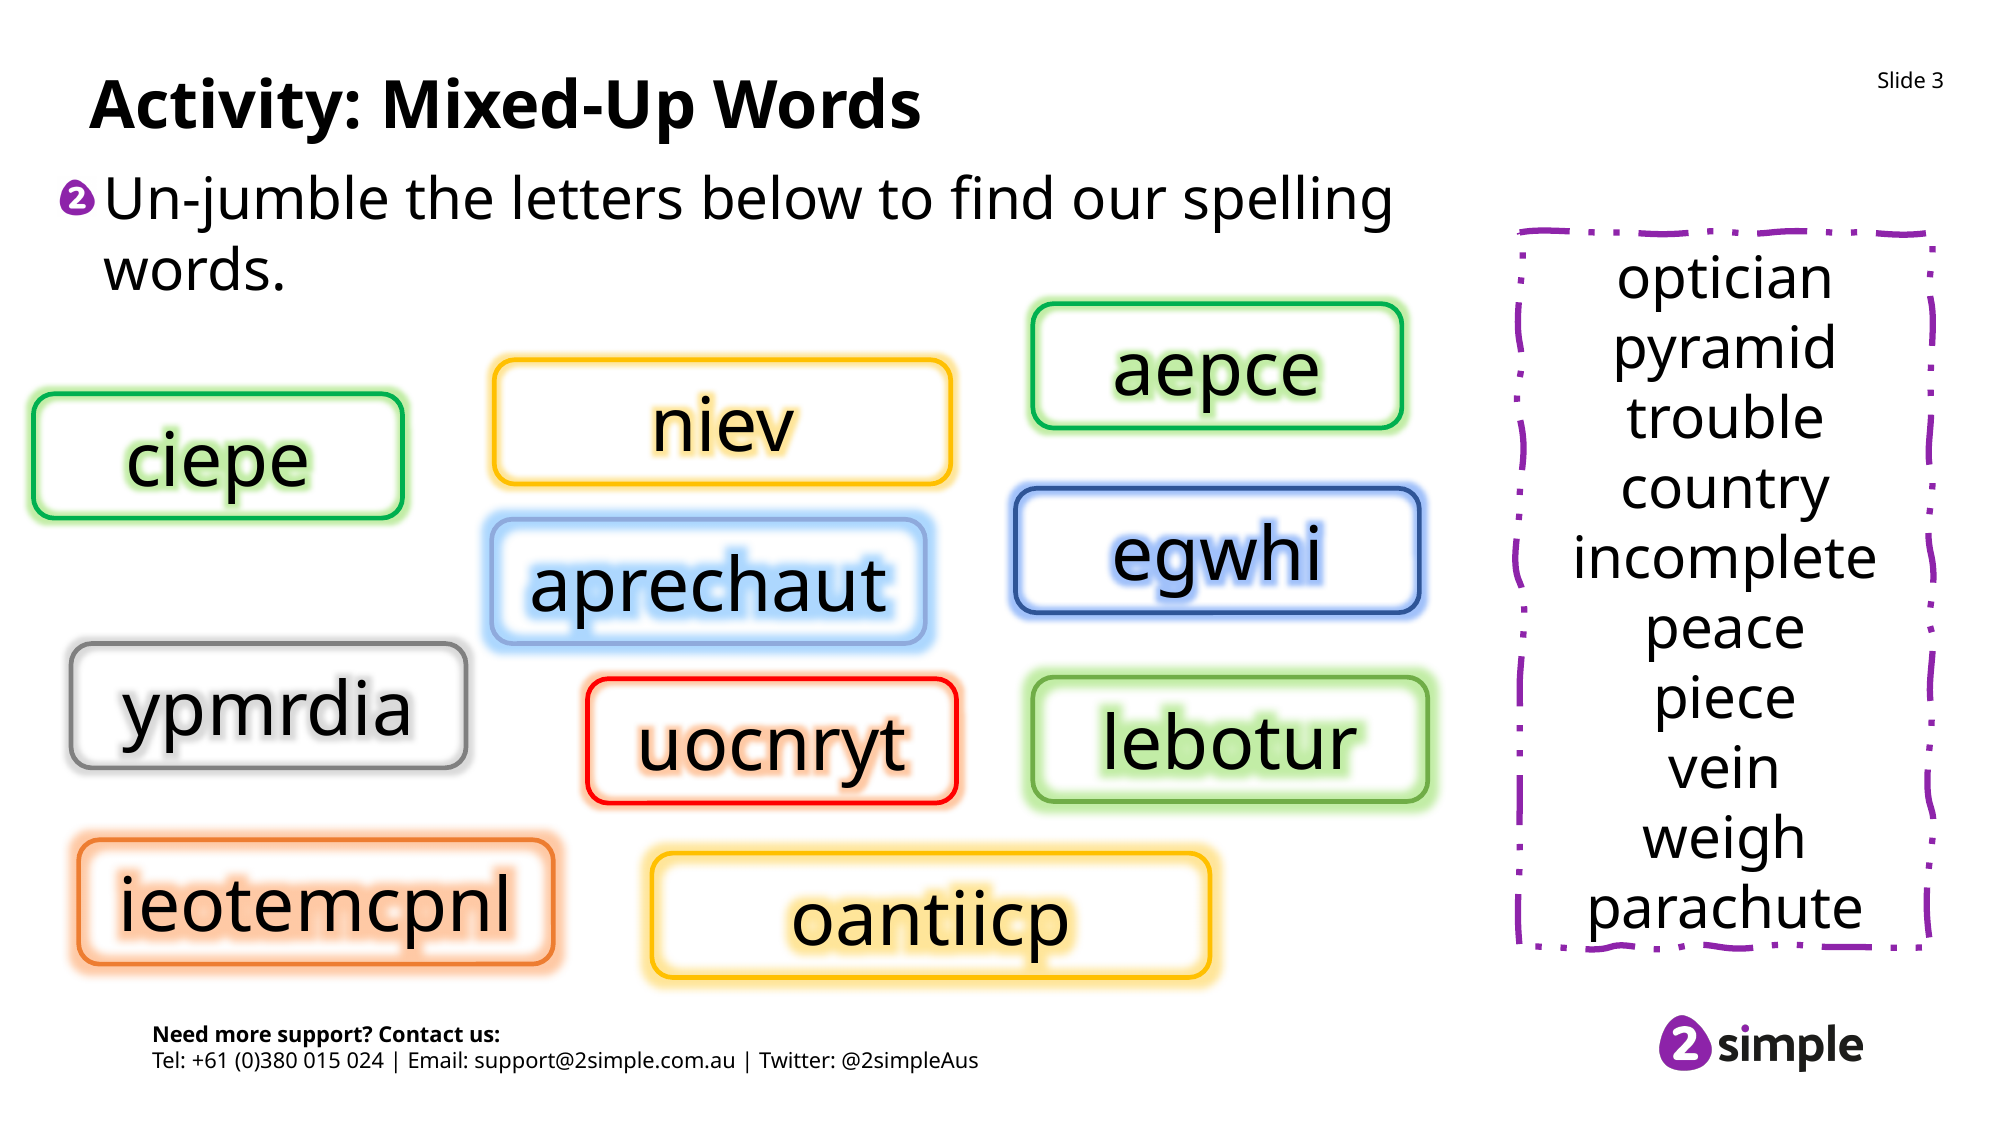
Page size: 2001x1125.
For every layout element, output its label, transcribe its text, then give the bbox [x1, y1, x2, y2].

title Activity: Mixed-Up Words [74, 40, 1800, 174]
picture [57, 176, 97, 217]
text_box Slide 3 [1862, 59, 1976, 101]
text_box optician pyramid trouble country incomplete peace piece vein weigh parachute [1515, 230, 1934, 950]
text_box niev [493, 358, 952, 486]
text_box aprechaut [490, 518, 927, 645]
text_box lebotur [1031, 676, 1429, 803]
text_box Need more support? Contact us: Tel: +61 (0)380 015 024 | Email: support@2simple.com.au | Twitter: @2simpleAus [137, 1013, 1863, 1081]
text_box Un-jumble the letters below to find our spelling words. [42, 154, 1493, 309]
text_box egwhi [1014, 487, 1421, 614]
text_box ieotemcpnl [77, 838, 555, 966]
picture [1659, 1015, 1863, 1073]
text_box ypmrdia [70, 642, 468, 769]
text_box ciepe [32, 392, 404, 520]
text_box uocnryt [586, 677, 958, 805]
text_box aepce [1031, 302, 1403, 430]
text_box oantiicp [650, 852, 1212, 979]
